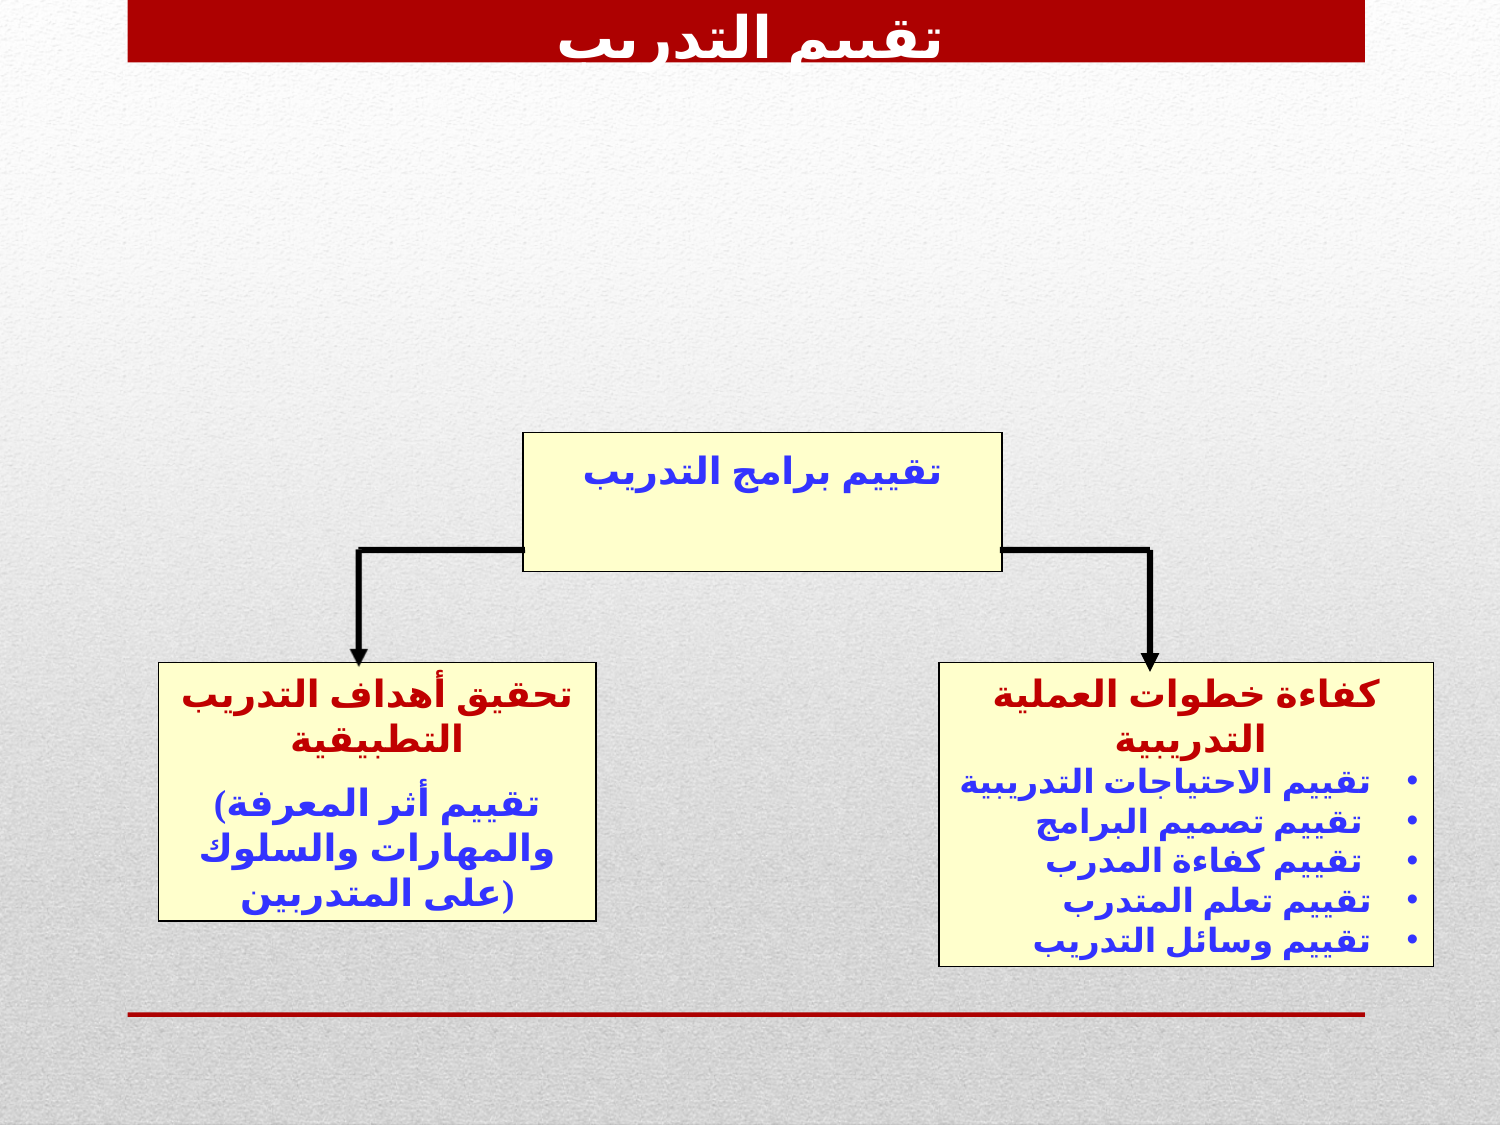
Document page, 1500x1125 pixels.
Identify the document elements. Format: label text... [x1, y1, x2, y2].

text_box [1143, 549, 1157, 672]
title تقييم التدريب [112, 28, 1388, 79]
text_box تحقيق أهداف التدريب التطبيقية (تقييم أثر المعرفة والمهارات والسلوك على المتدربين) [158, 662, 596, 921]
text_box كفاءة خطوات العملية التدريبية تقييم الاحتياجات التدريبية تقييم تصميم البرامج تقييم كفاءة المدرب تقييم تعلم المتدرب تقييم وسائل التدريب [938, 662, 1434, 967]
picture [289, 550, 428, 685]
text_box تقييم برامج التدريب [523, 432, 1003, 572]
